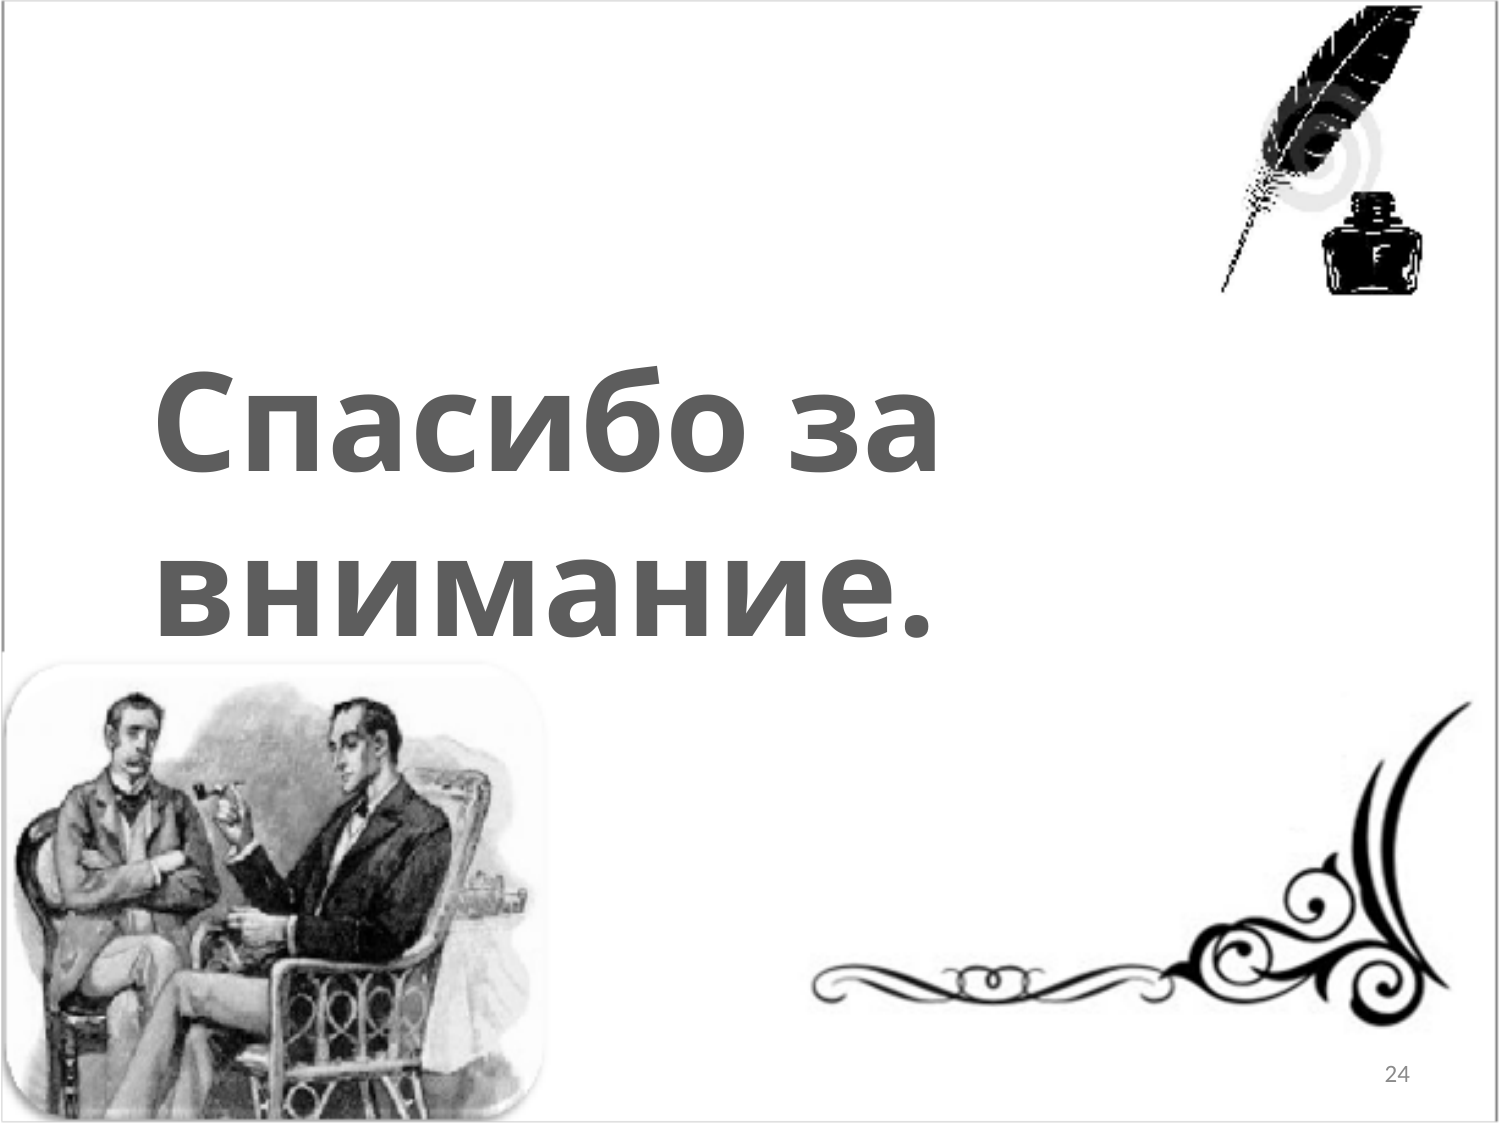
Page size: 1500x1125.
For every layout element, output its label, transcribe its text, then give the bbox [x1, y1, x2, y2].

picture [0, 0, 1500, 1125]
slide_number 24 [1074, 1042, 1425, 1103]
text_box Спасибо за внимание. [135, 326, 1391, 671]
